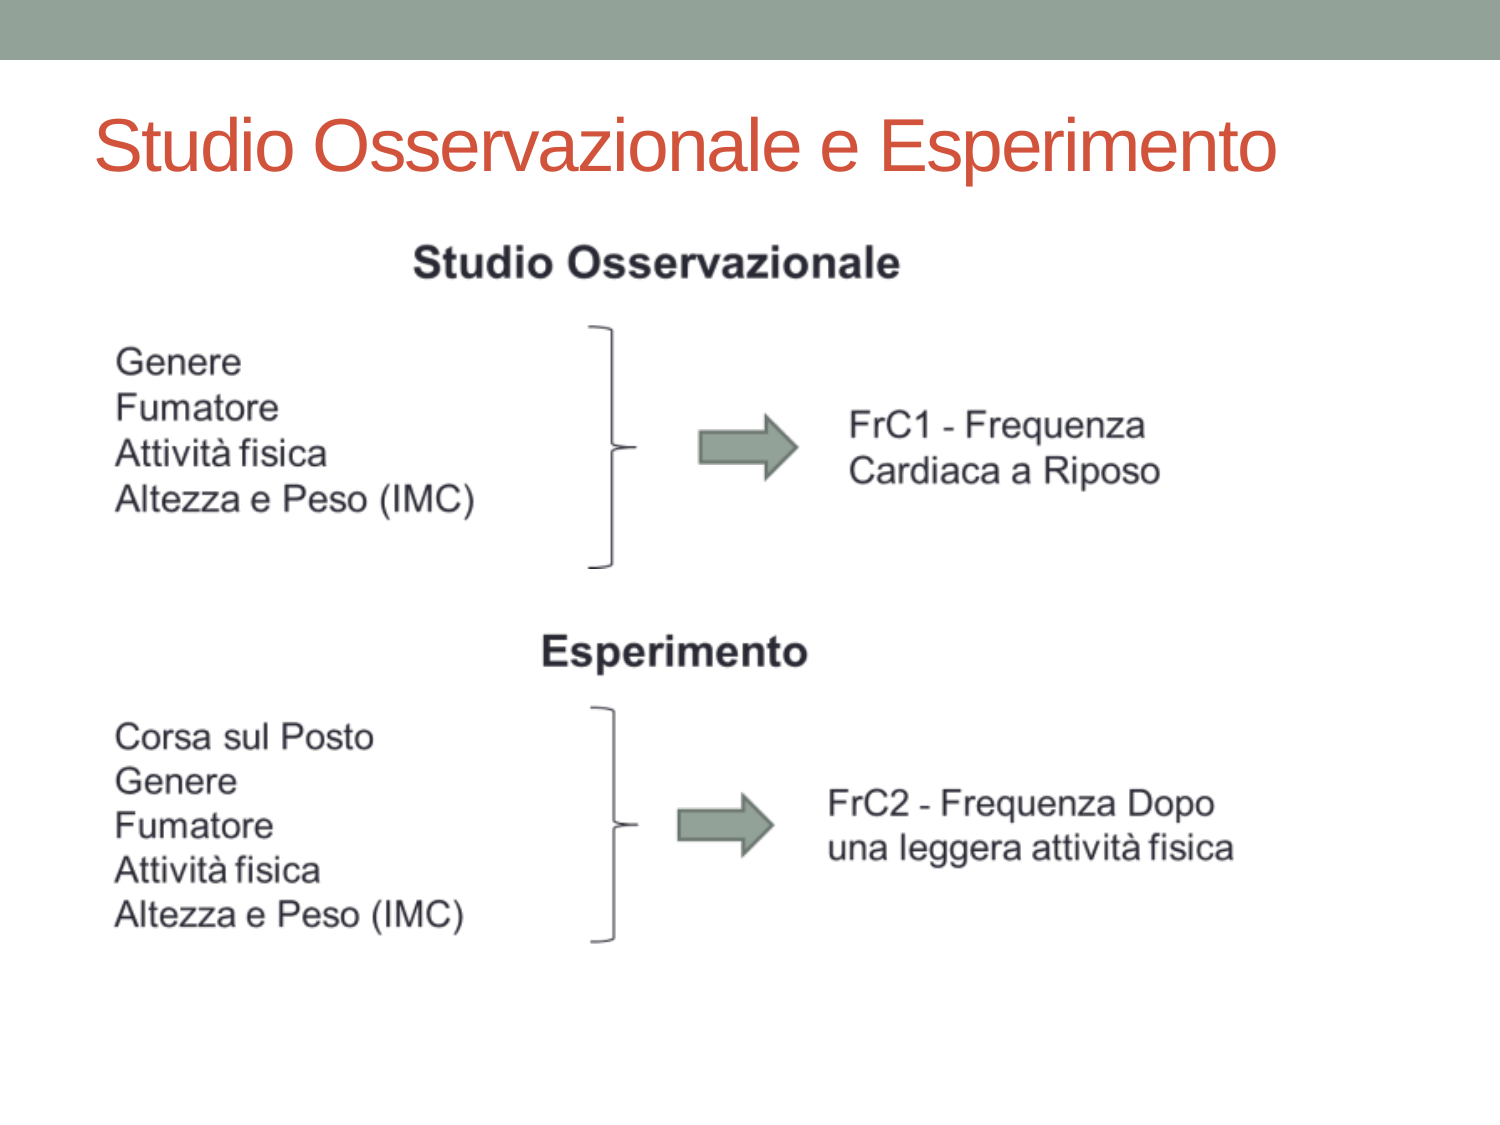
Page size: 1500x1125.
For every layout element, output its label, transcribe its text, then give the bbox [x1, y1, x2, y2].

title Studio Osservazionale e Esperimento [78, 60, 1429, 223]
picture [91, 220, 1212, 569]
picture [91, 609, 1257, 959]
